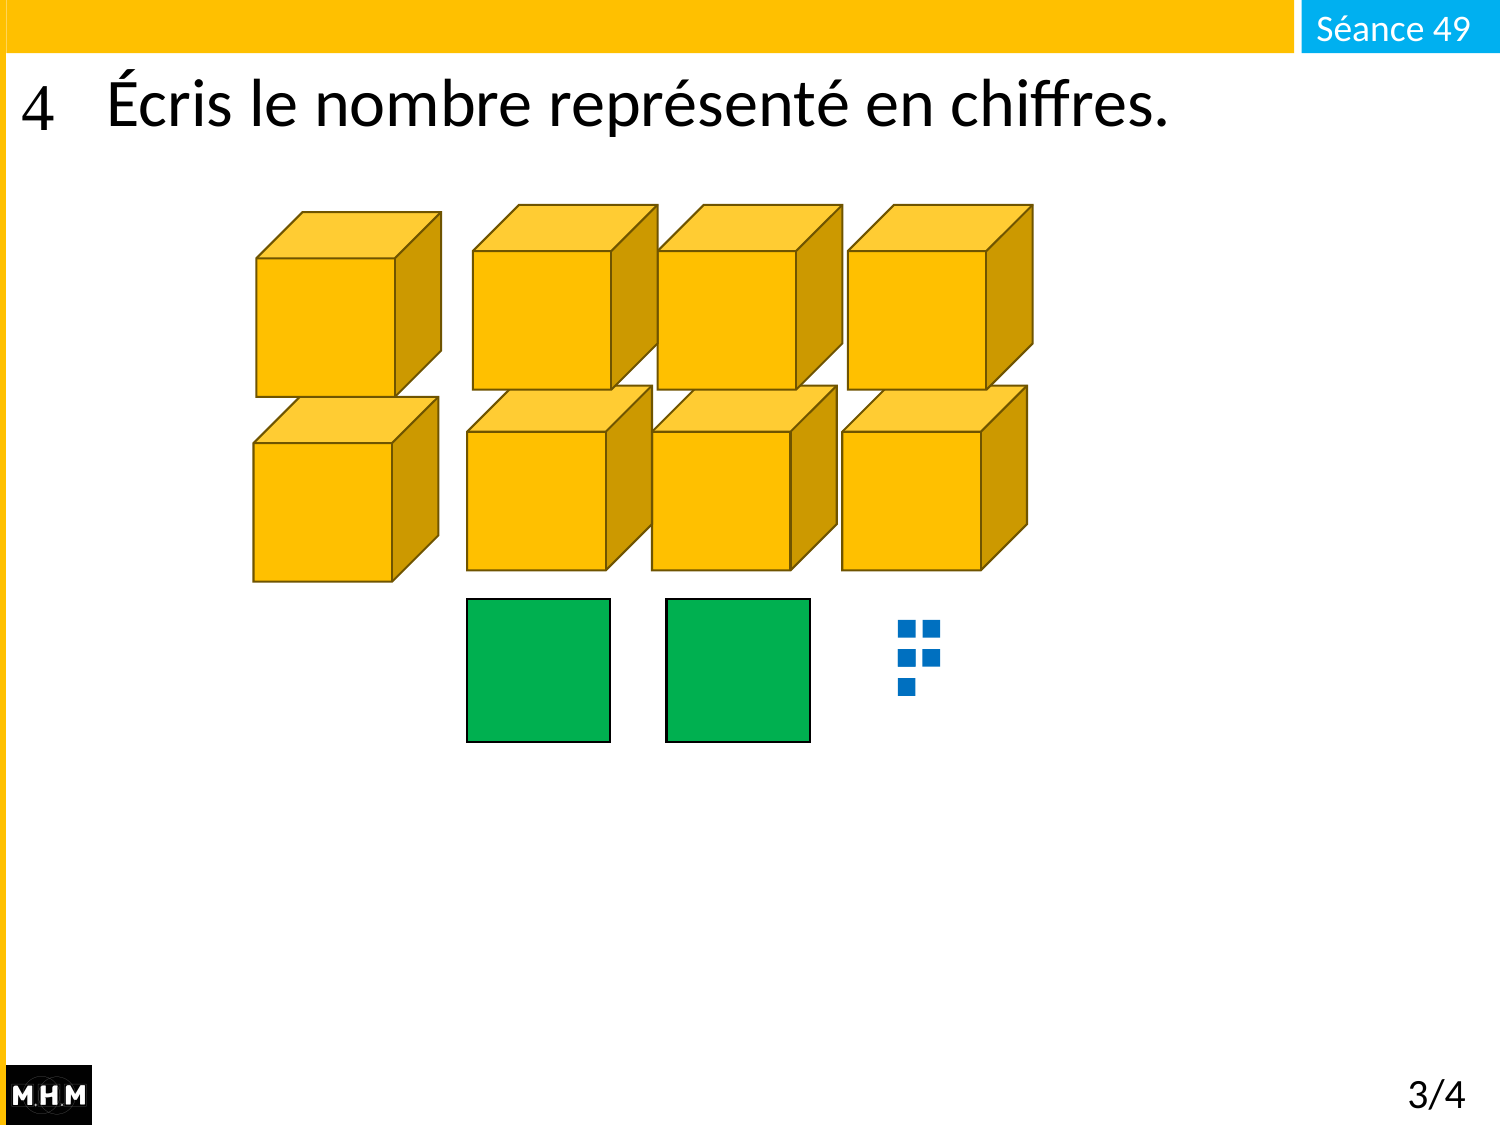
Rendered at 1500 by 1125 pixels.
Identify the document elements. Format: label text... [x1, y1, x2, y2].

text_box [471, 203, 659, 391]
text_box [650, 384, 838, 572]
text_box [466, 598, 611, 743]
picture [6, 1065, 92, 1125]
text_box [665, 598, 811, 743]
text_box [846, 203, 1034, 391]
text_box [841, 384, 1029, 572]
list 3/4 [1373, 1064, 1500, 1125]
text_box [255, 211, 443, 398]
text_box [897, 619, 917, 639]
text_box [922, 619, 941, 639]
text_box [921, 648, 941, 668]
text_box [897, 648, 917, 668]
text_box [656, 203, 844, 391]
text_box [466, 384, 654, 572]
title Écris le nombre représenté en chiffres. [91, 60, 1385, 150]
text_box [252, 395, 440, 583]
text_box [897, 677, 916, 697]
